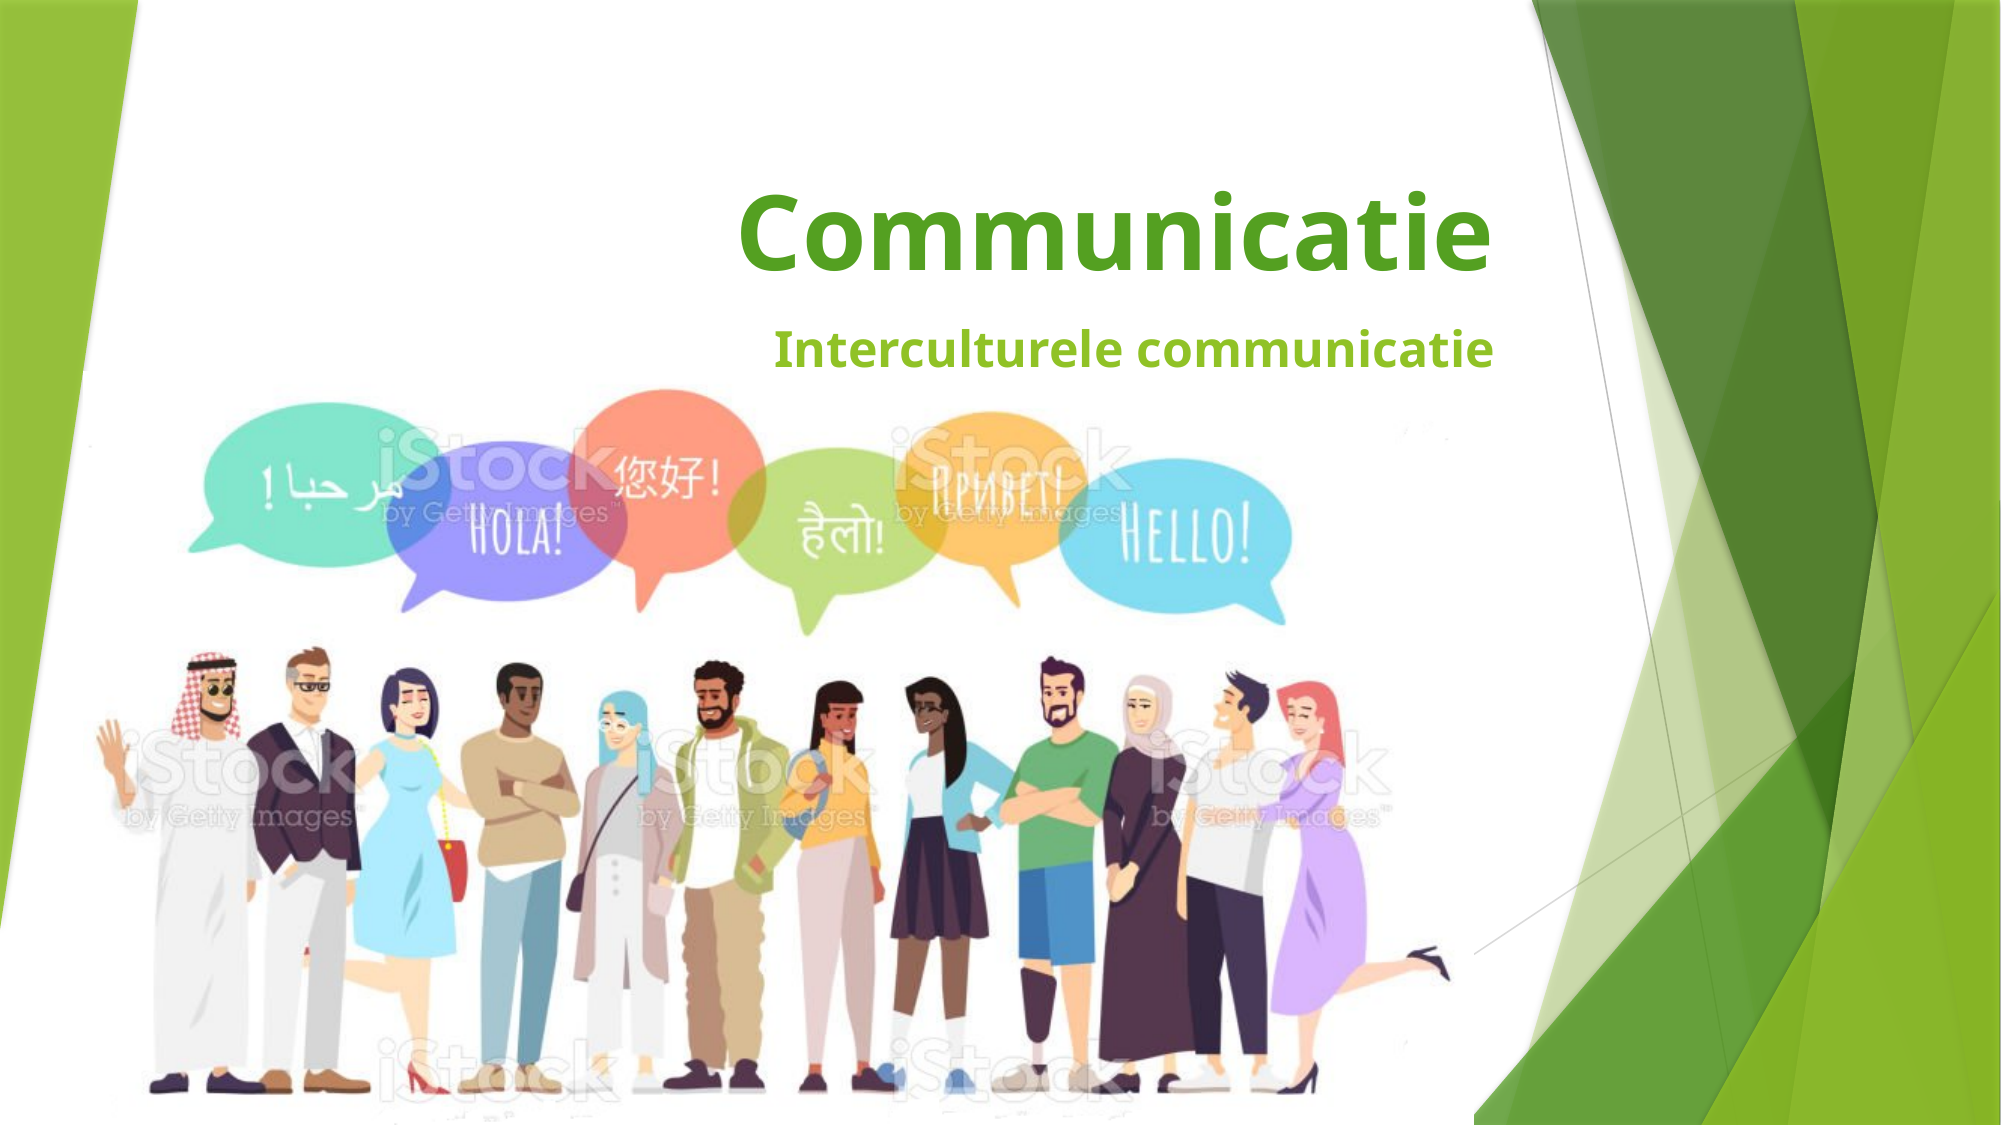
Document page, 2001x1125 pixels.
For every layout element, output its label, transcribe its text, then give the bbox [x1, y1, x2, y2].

picture [82, 370, 1474, 1125]
subtitle Interculturele communicatie [235, 310, 1510, 491]
title Communicatie [235, 28, 1510, 299]
